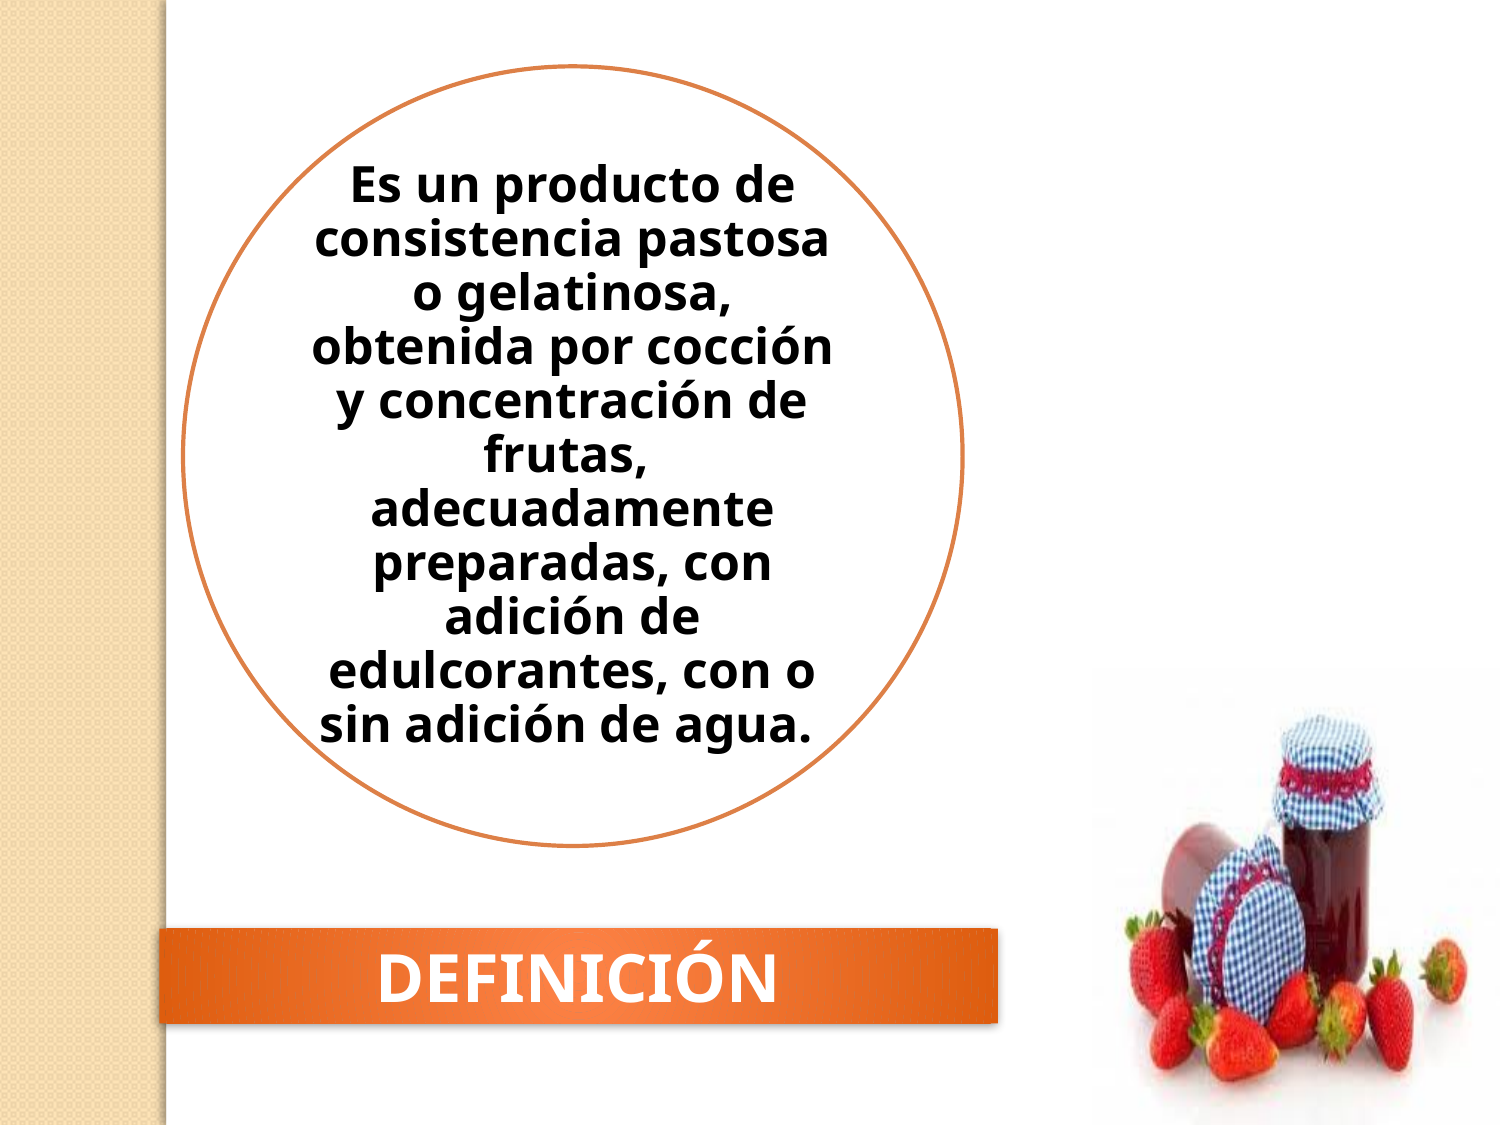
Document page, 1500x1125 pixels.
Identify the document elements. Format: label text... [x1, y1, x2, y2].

picture [1092, 668, 1500, 1125]
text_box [182, 66, 1377, 847]
text_box DEFINICIÓN [159, 928, 998, 1024]
